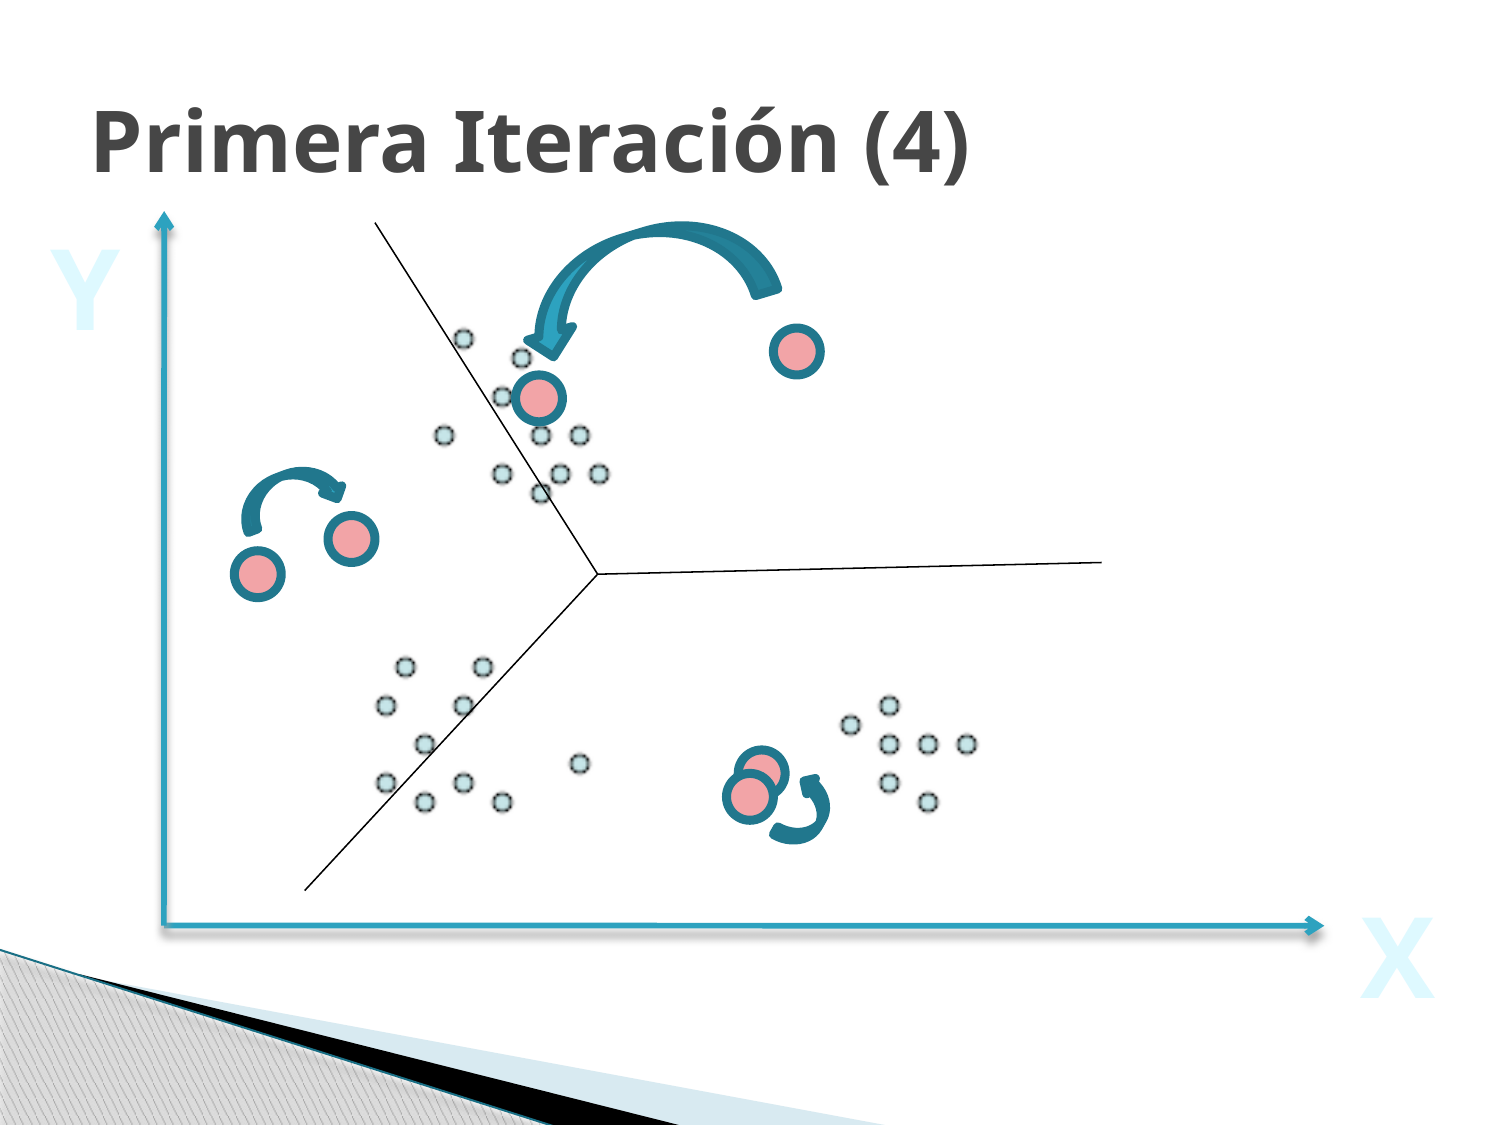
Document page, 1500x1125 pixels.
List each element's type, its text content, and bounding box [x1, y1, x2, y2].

text_box [241, 466, 304, 537]
title Primera Iteración (4) [75, 45, 1425, 233]
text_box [597, 562, 1102, 575]
text_box [230, 579, 286, 603]
picture [339, 233, 997, 840]
text_box [623, 221, 735, 233]
text_box [323, 522, 333, 560]
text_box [310, 286, 663, 510]
text_box X [1345, 878, 1451, 1029]
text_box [292, 585, 610, 880]
text_box [230, 546, 285, 567]
text_box Y [35, 210, 137, 361]
